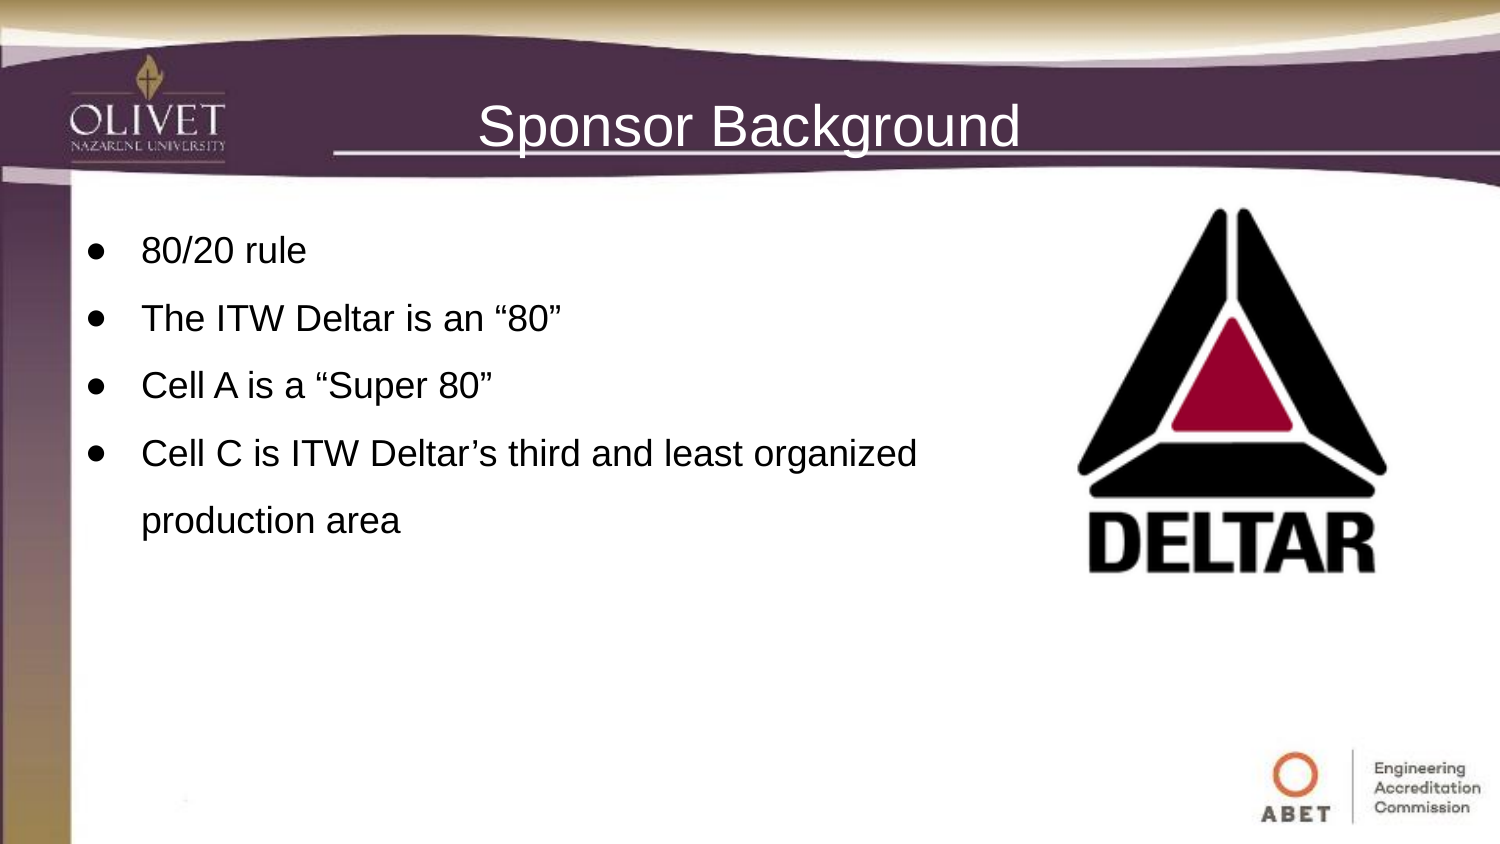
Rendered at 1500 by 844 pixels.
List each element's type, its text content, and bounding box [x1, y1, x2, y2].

list 80/20 rule The ITW Deltar is an “80” Cell A is a “Super 80” Cell C is ITW Deltar’s third and least organized production area [51, 189, 1056, 796]
title Sponsor Background [51, 72, 1449, 167]
picture [0, 0, 1500, 844]
